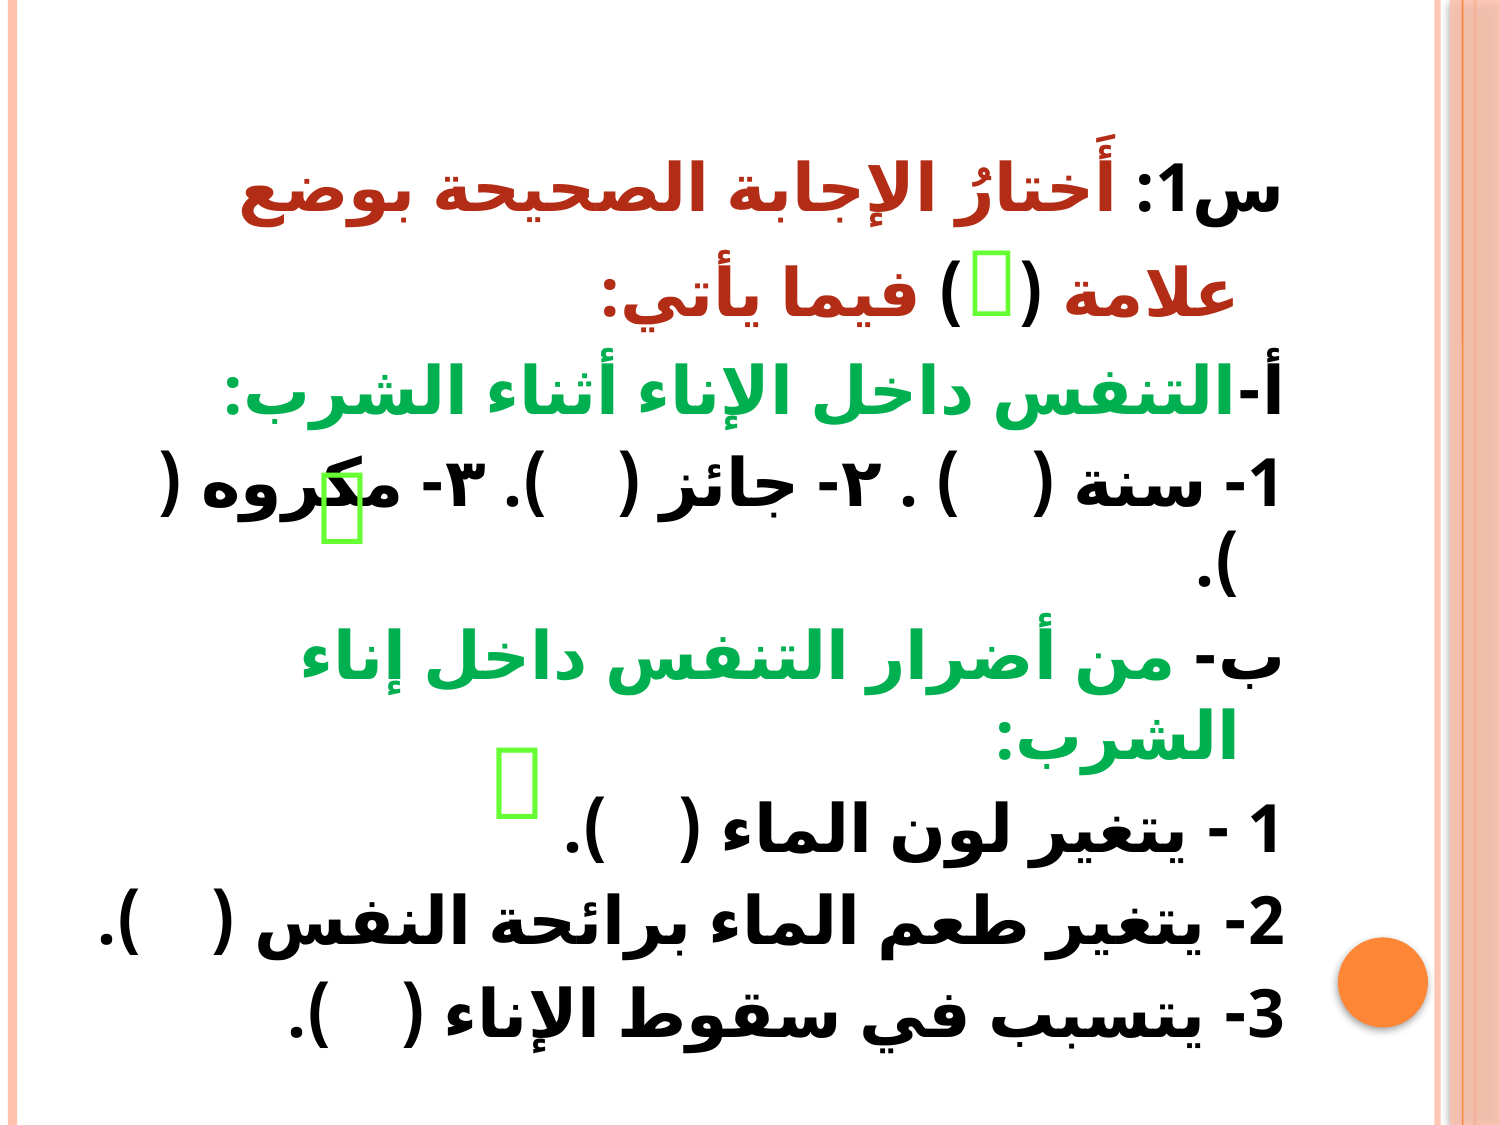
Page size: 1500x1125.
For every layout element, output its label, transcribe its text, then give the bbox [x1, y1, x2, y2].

text_box  [462, 712, 563, 848]
text_box  [312, 437, 388, 618]
list س1: أَختارُ الإجابة الصحيحة بوضع علامة () فيما يأتي: أ-التنفس داخل الإناء أثناء الشرب: 1- سنة ( ) . ٢- جائز ( ). ٣- مكروه ( ). ب- من أضرار التنفس داخل إناء الشرب: 1 - يتغير لون الماء ( ). 2- يتغير طعم الماء برائحة النفس ( ). 3- يتسبب في سقوط الإناء ( ). [75, 137, 1300, 1062]
